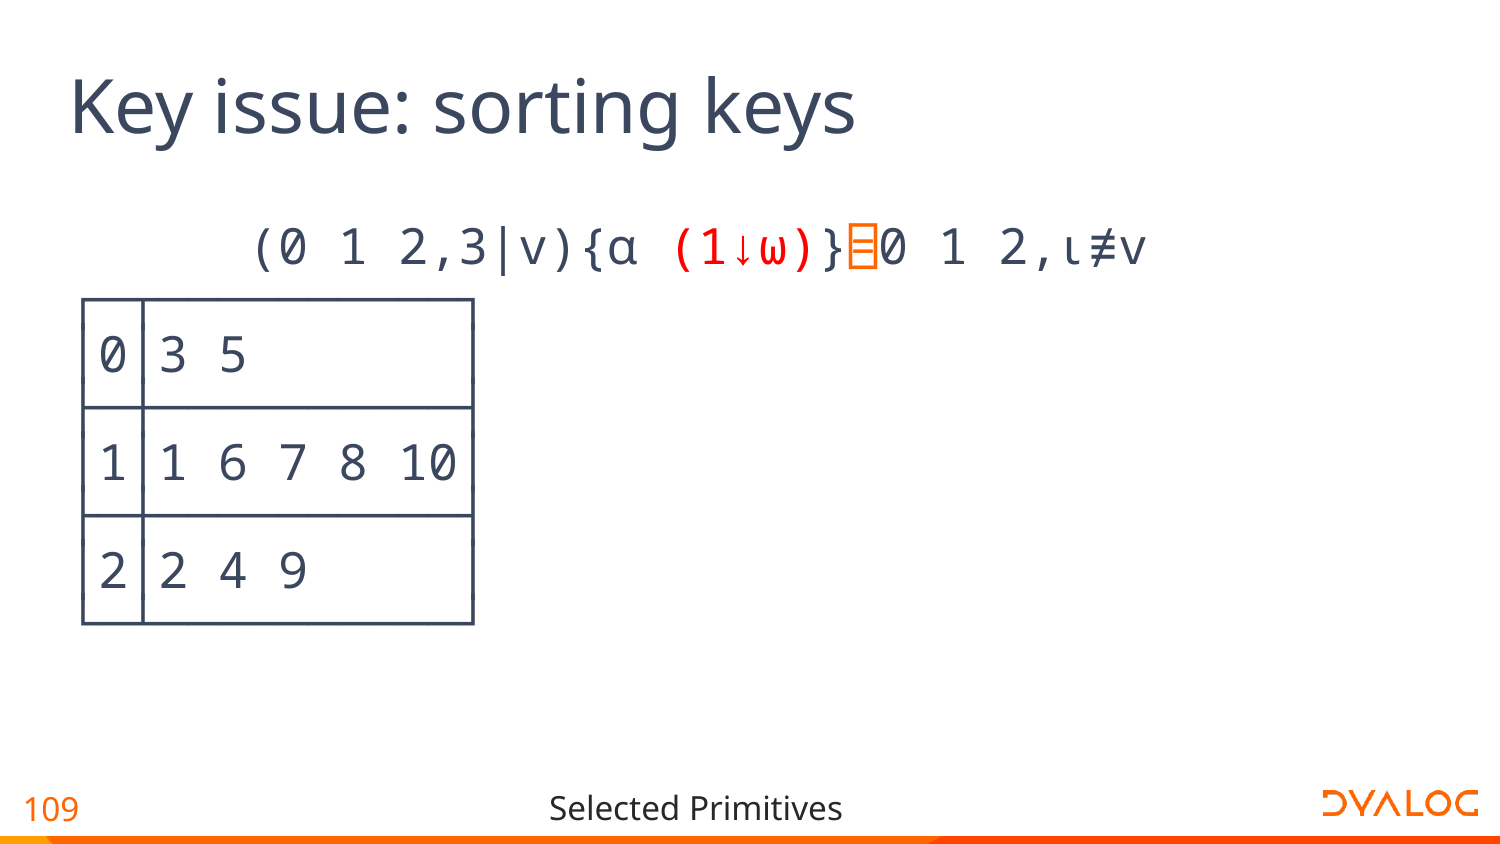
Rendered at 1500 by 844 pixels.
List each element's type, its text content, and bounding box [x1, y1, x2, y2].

title Key issue: sorting keys [53, 43, 1453, 157]
list (0 1 2,3|v){⍺ (1↓⍵)}⌸0 1 2,⍳≢v ┌─┬──────────┐ │0│3 5 │ ├─┼──────────┤ │1│1 6 7 8 10│ ├─┼──────────┤ │2│2 4 9 │ └─┴──────────┘ [53, 207, 1453, 740]
picture [1323, 790, 1478, 816]
picture [0, 836, 1500, 844]
